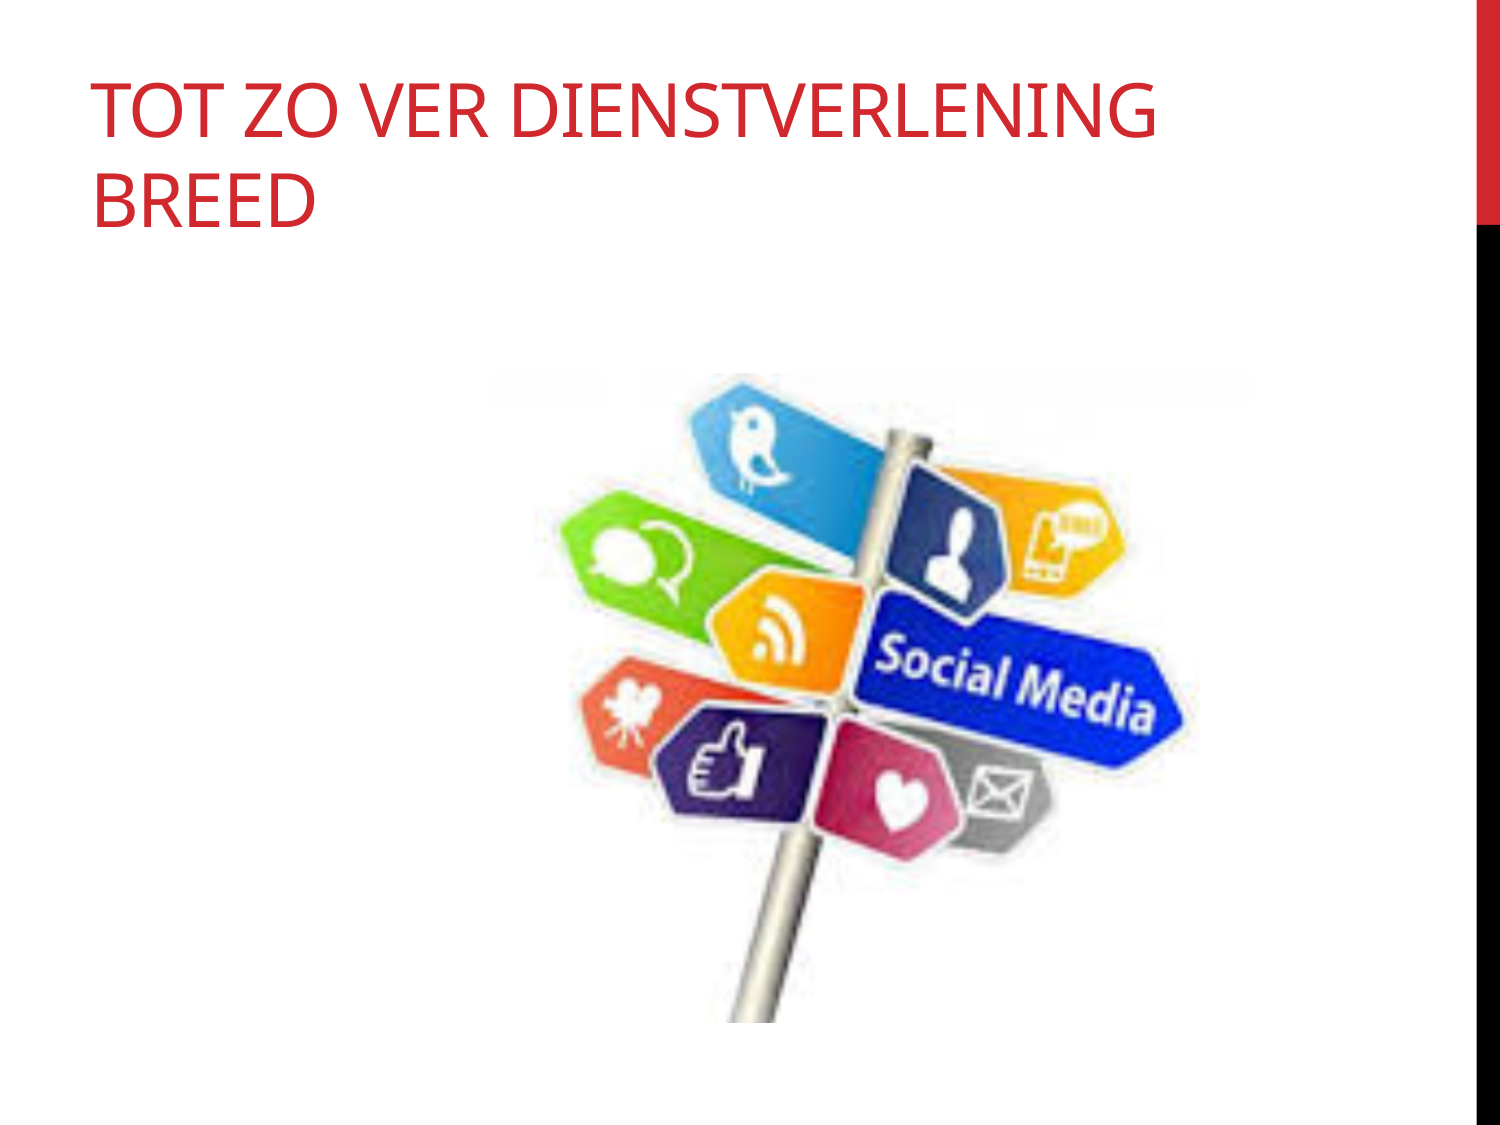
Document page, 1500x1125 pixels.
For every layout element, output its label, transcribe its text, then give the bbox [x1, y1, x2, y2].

title Tot zo ver Dienstverlening breed [75, 25, 1270, 250]
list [489, 372, 1251, 1023]
